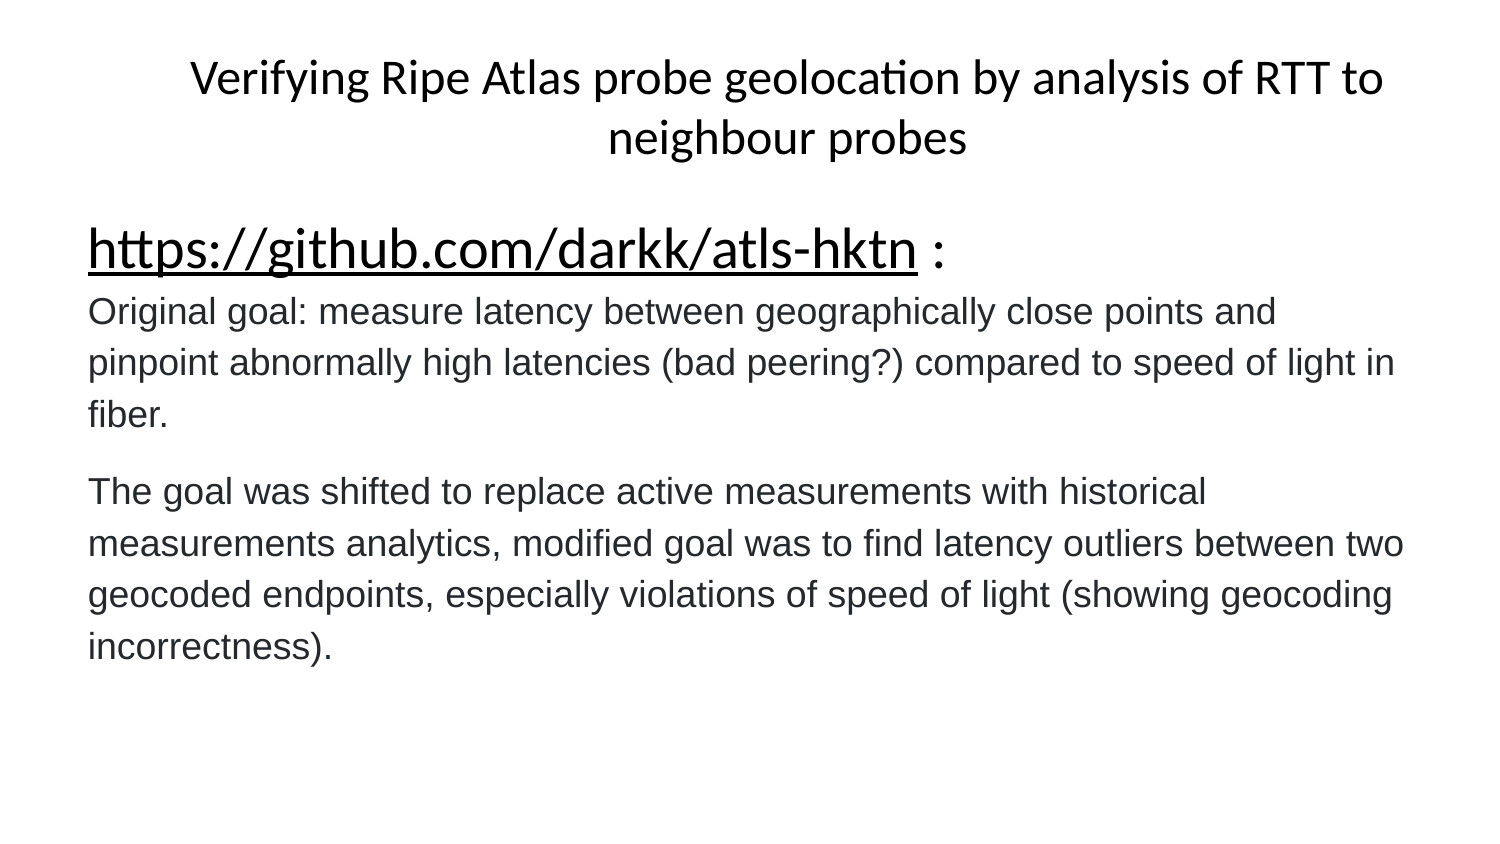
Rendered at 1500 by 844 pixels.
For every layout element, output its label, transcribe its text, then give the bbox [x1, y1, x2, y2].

list https://github.com/darkk/atls-hktn : Original goal: measure latency between geographically close points and pinpoint abnormally high latencies (bad peering?) compared to speed of light in fiber. The goal was shifted to replace active measurements with historical measurements analytics, modified goal was to find latency outliers between two geocoded endpoints, especially violations of speed of light (showing geocoding incorrectness). [75, 196, 1425, 754]
title Verifying Ripe Atlas probe geolocation by analysis of RTT to neighbour probes [75, 33, 1425, 175]
